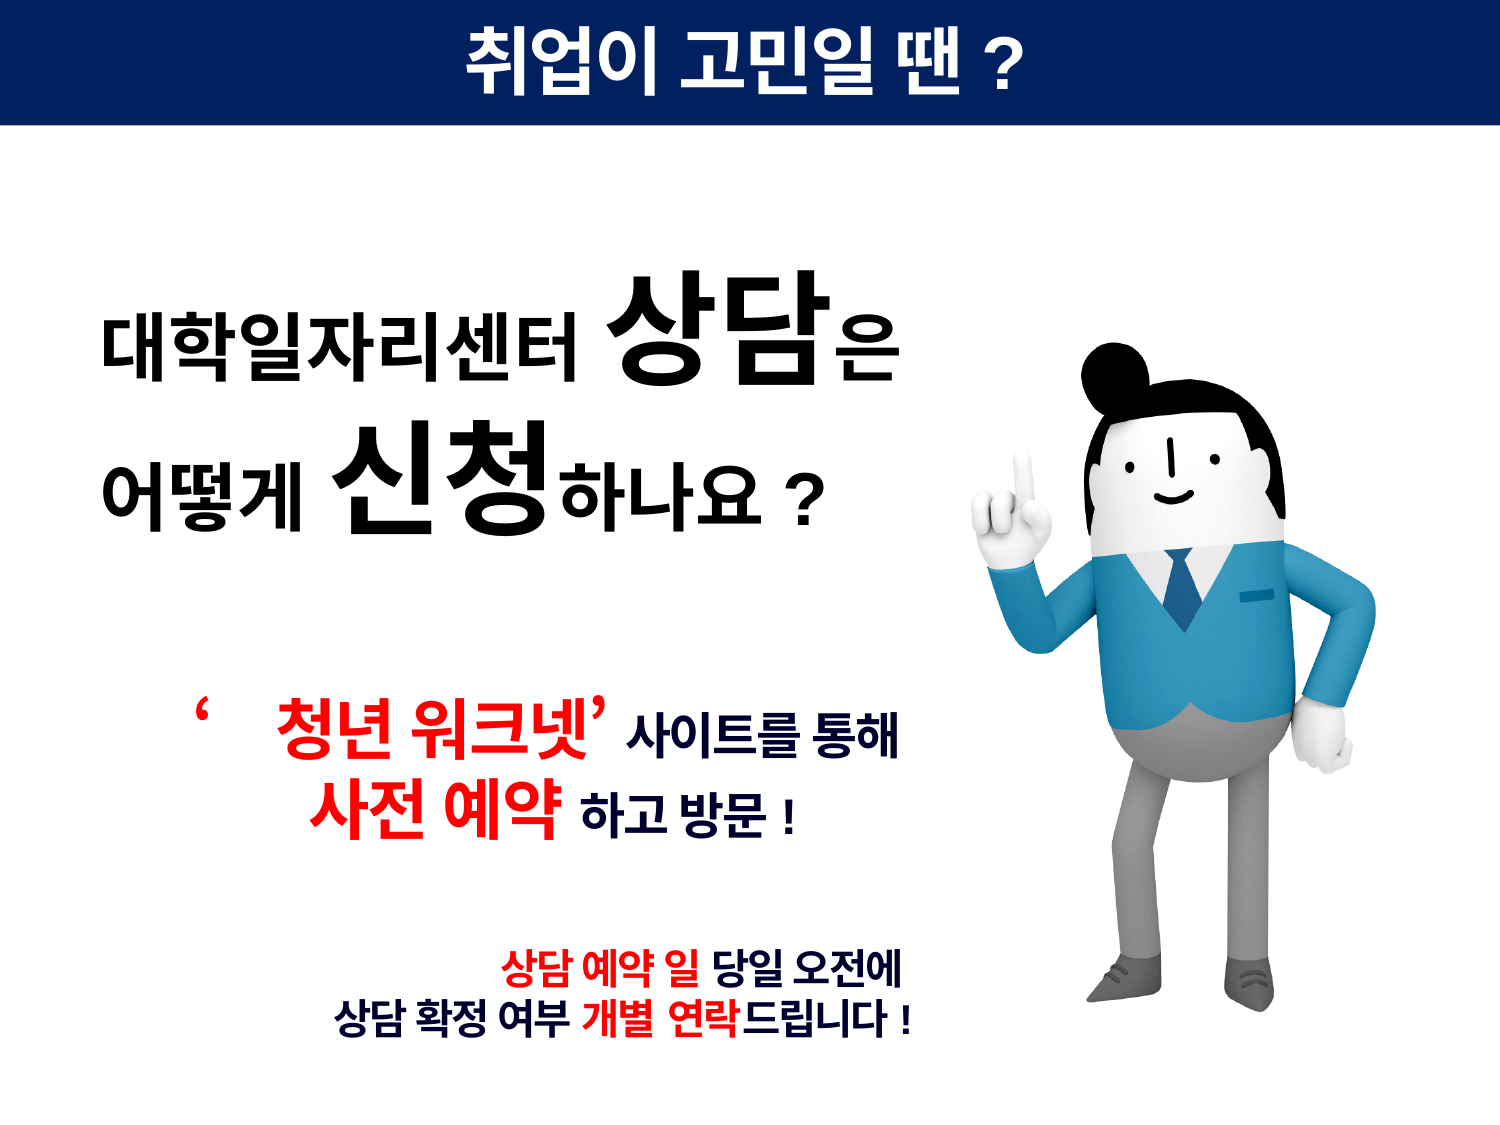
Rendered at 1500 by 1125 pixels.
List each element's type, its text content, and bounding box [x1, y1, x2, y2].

text_box ‘청년 워크넷’ 사이트를 통해 사전 예약 하고 방문! 상담 예약 일 당일 오전에 상담 확정 여부 개별 연락드립니다! [177, 680, 928, 1051]
picture [970, 342, 1377, 1012]
text_box 대학일자리센터 상담은 어떻게 신청하나요? [85, 243, 939, 559]
text_box 취업이 고민일 땐? [448, 7, 1042, 112]
text_box [0, 0, 1500, 127]
